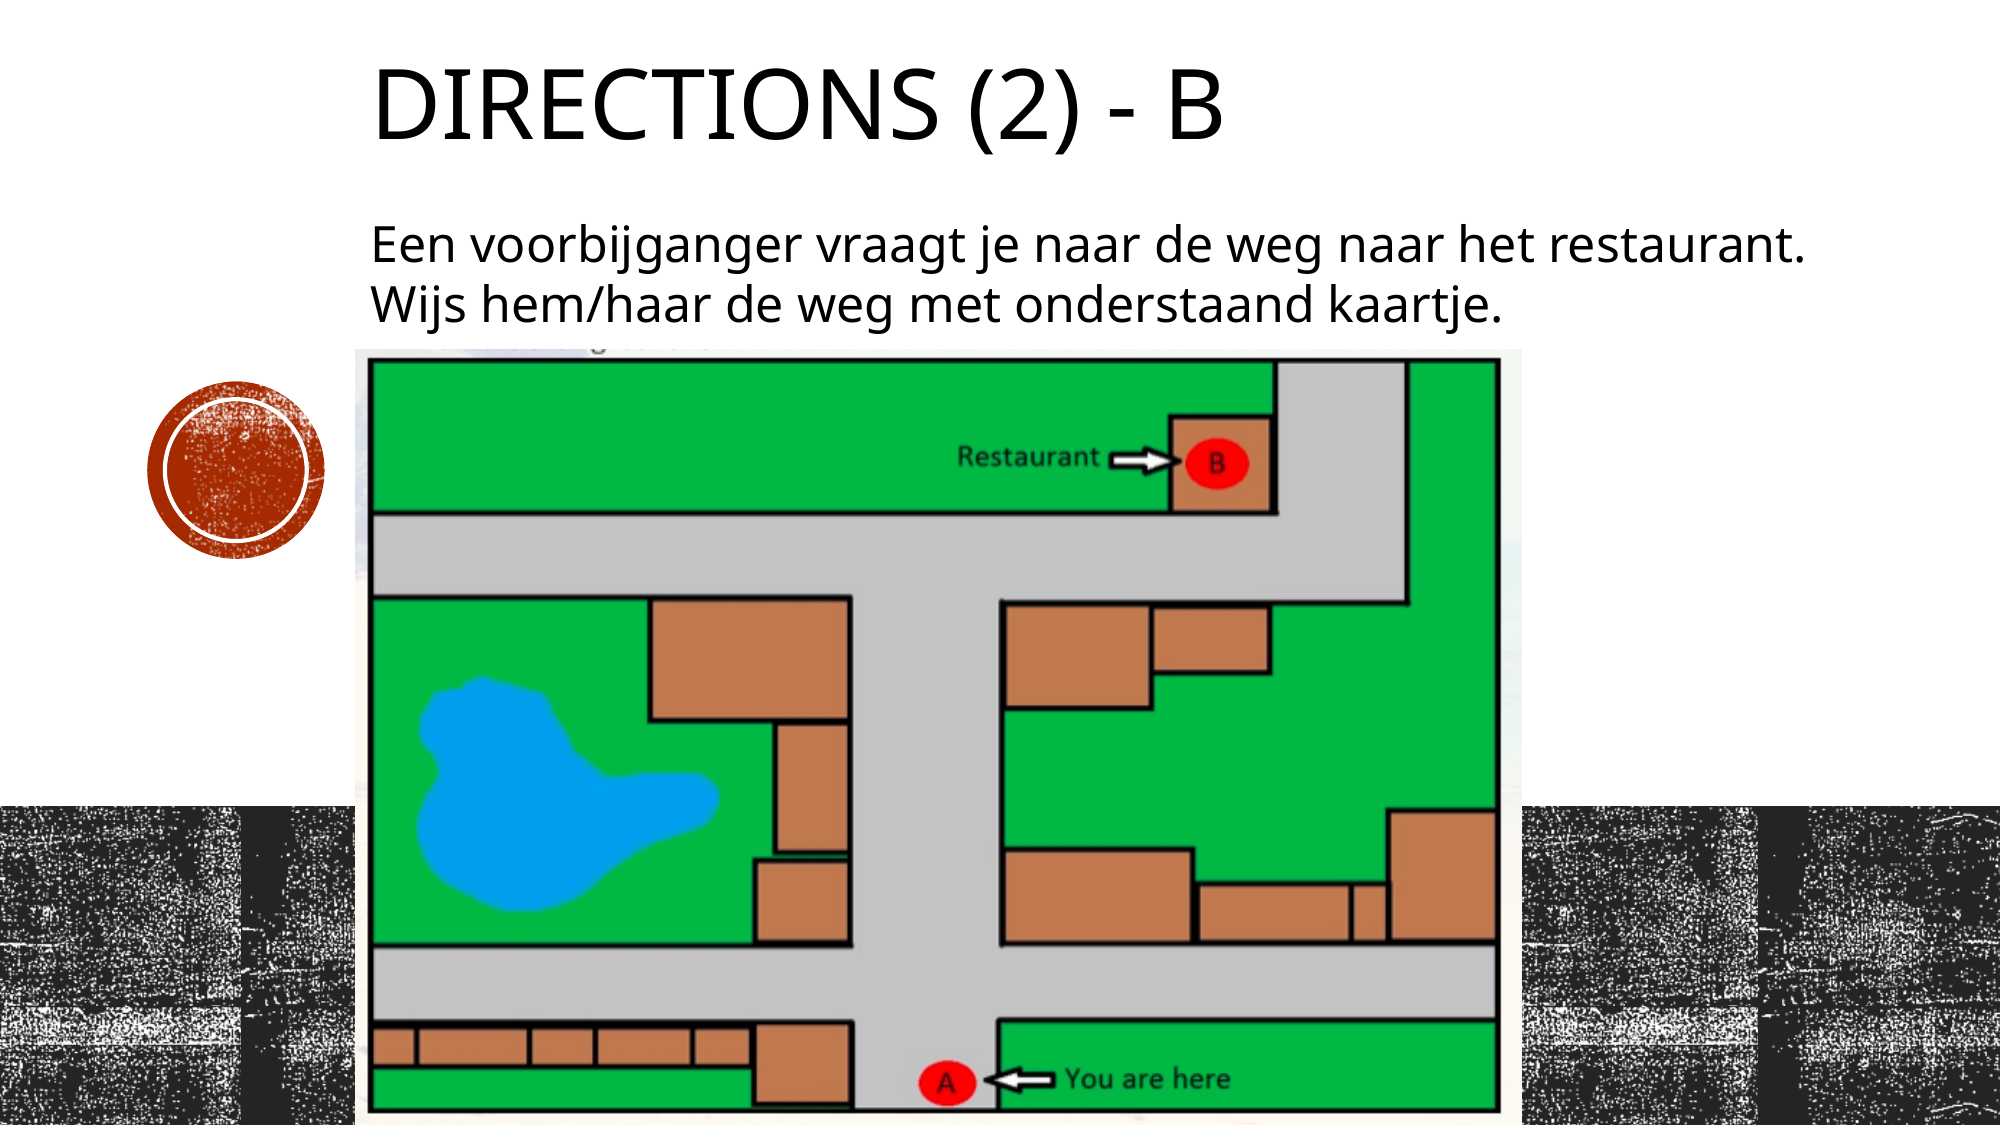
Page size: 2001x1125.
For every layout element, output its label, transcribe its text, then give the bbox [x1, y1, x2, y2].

picture [355, 351, 1521, 1125]
title Directions (2) - b [355, 56, 1927, 166]
list Een voorbijganger vraagt je naar de weg naar het restaurant. Wijs hem/haar de weg met onderstaand kaartje. [355, 204, 1841, 733]
